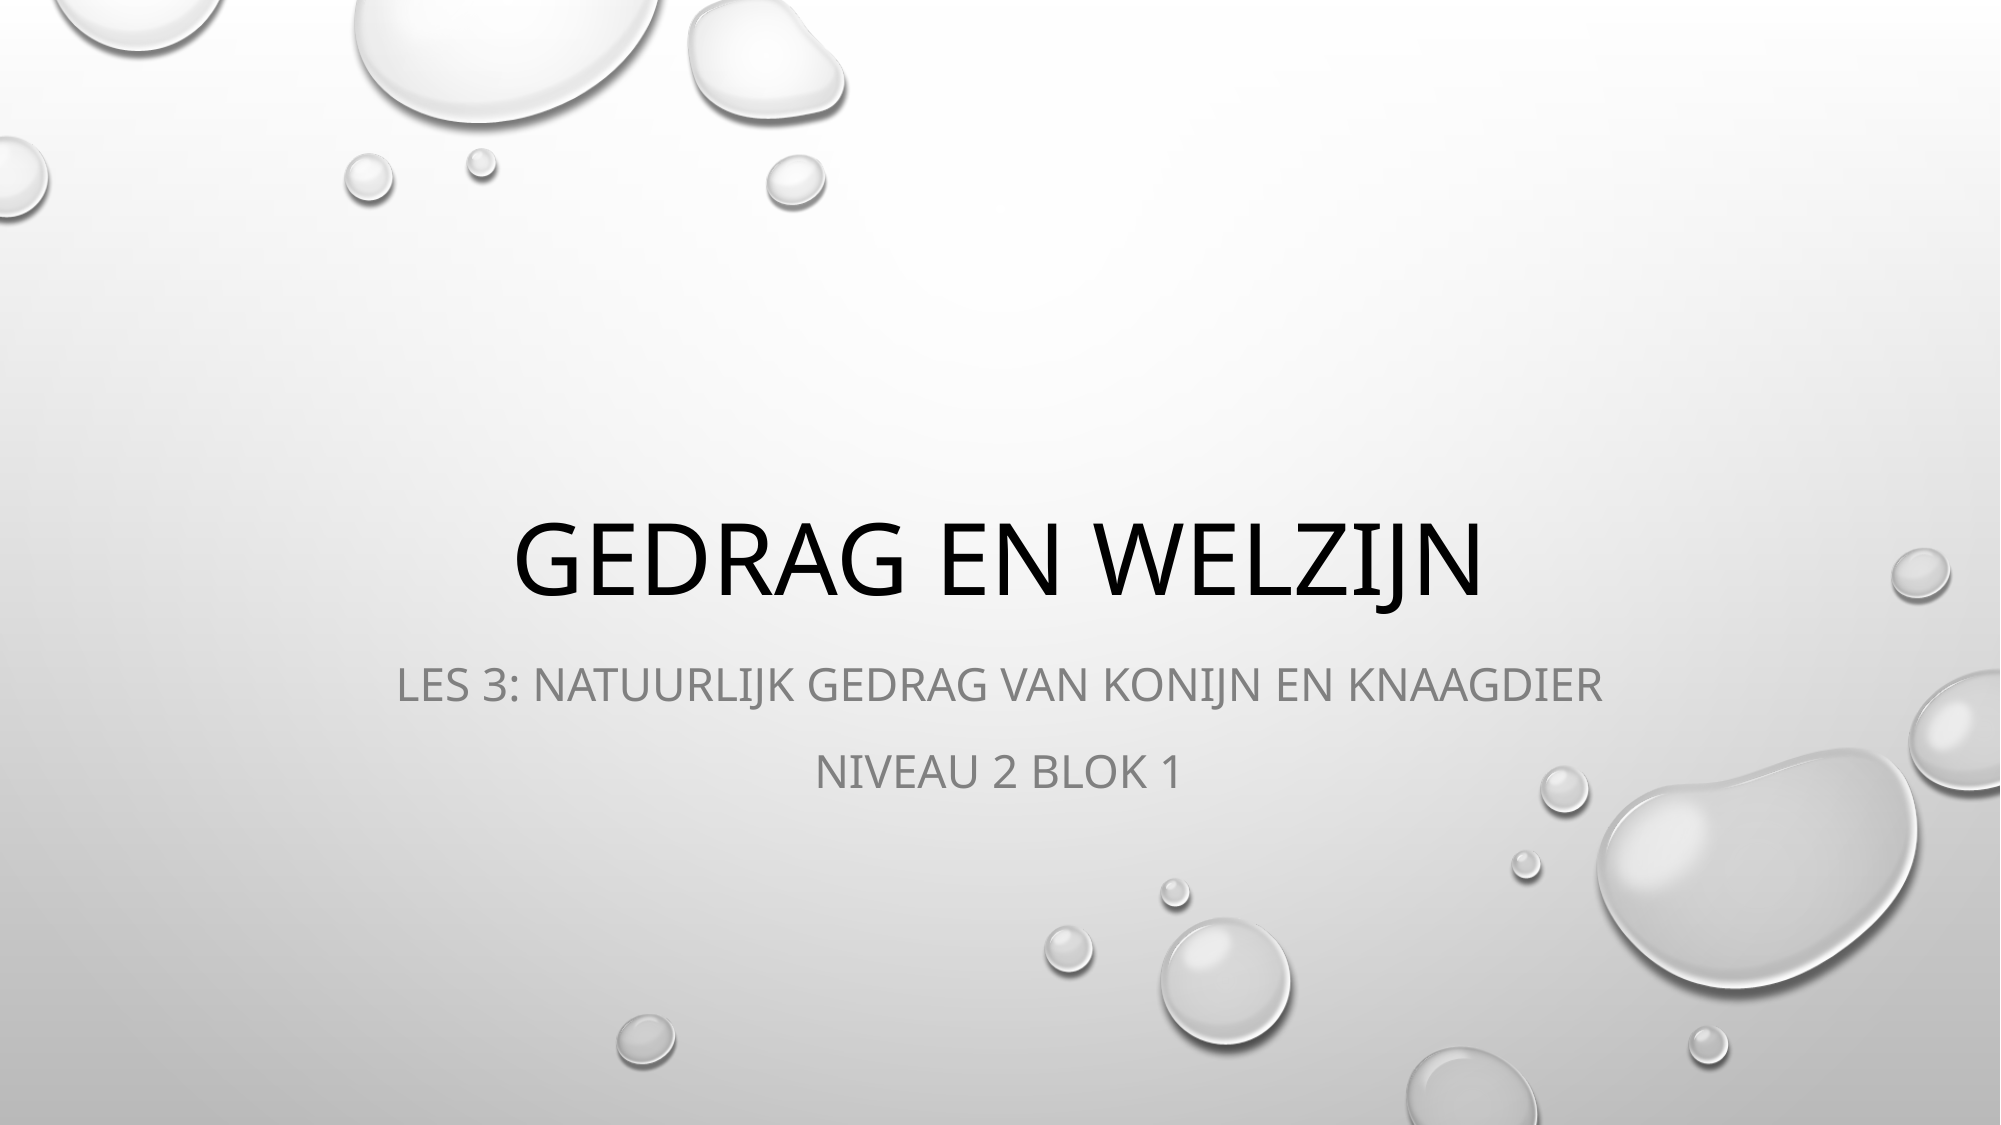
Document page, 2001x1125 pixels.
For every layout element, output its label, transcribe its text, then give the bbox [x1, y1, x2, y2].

picture [0, 0, 2000, 1125]
subtitle Les 3: natuurlijk gedrag van konijn en knaagdier Niveau 2 blok 1 [287, 637, 1713, 863]
title Gedrag en welzijn [287, 213, 1713, 625]
